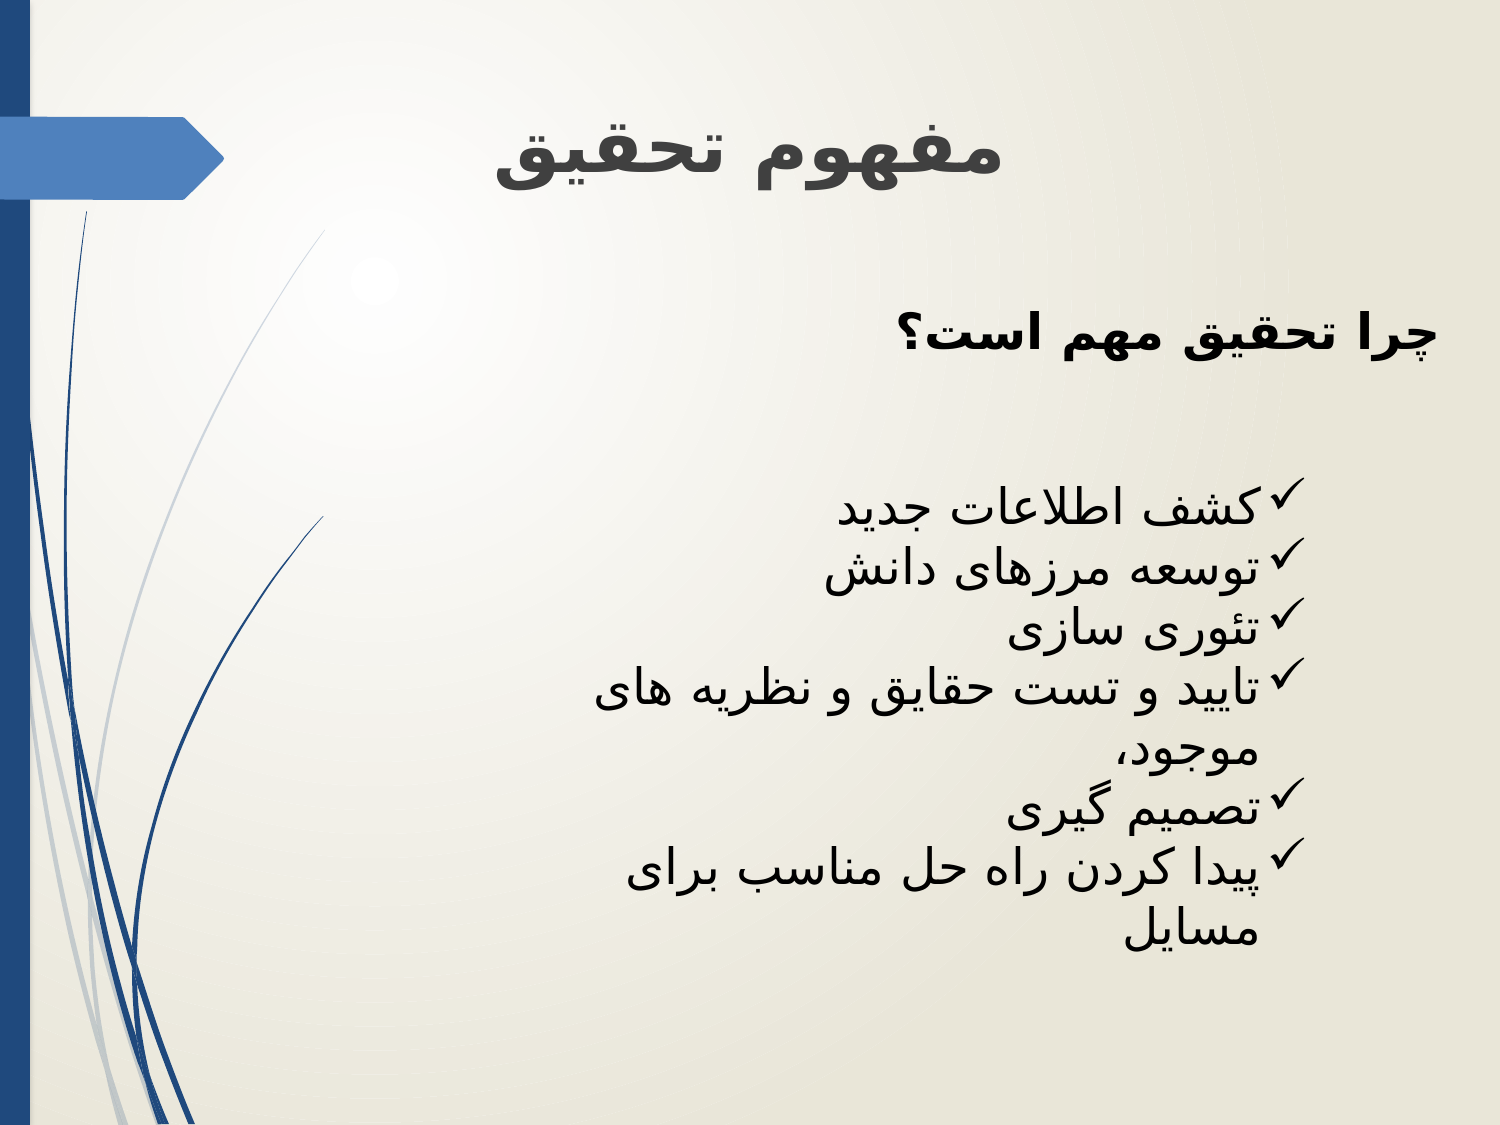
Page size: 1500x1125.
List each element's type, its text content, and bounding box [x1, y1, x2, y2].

text_box مفهوم تحقیق [0, 90, 1500, 208]
text_box کشف اطلاعات جدید توسعه مرزهای دانش تئوری سازی تایید و تست حقایق و نظریه های موجود، تصمیم گیری پیدا کردن راه حل مناسب برای مسایل [572, 466, 1323, 962]
text_box چرا تحقیق مهم است؟ [880, 292, 1456, 368]
